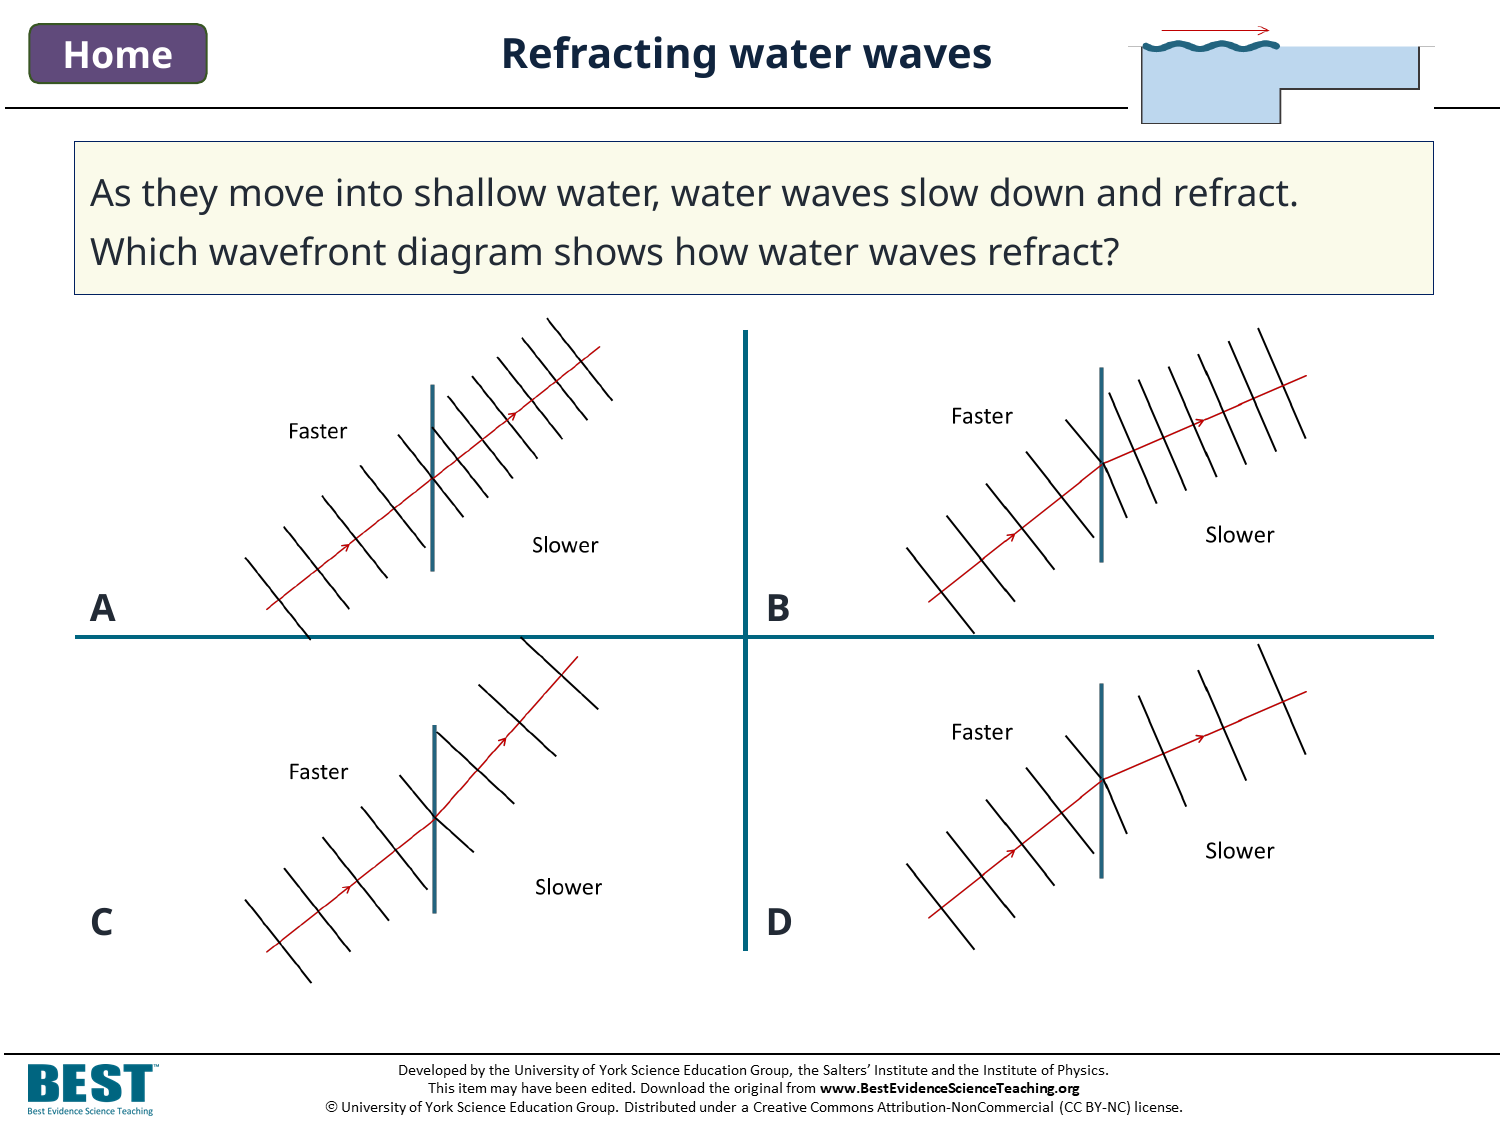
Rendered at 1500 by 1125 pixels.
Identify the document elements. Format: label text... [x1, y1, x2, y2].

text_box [74, 330, 244, 951]
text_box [615, 330, 1435, 951]
text_box Refracting water waves [23, 4, 1471, 99]
picture [4, 21, 1500, 1125]
text_box Home [28, 23, 208, 85]
